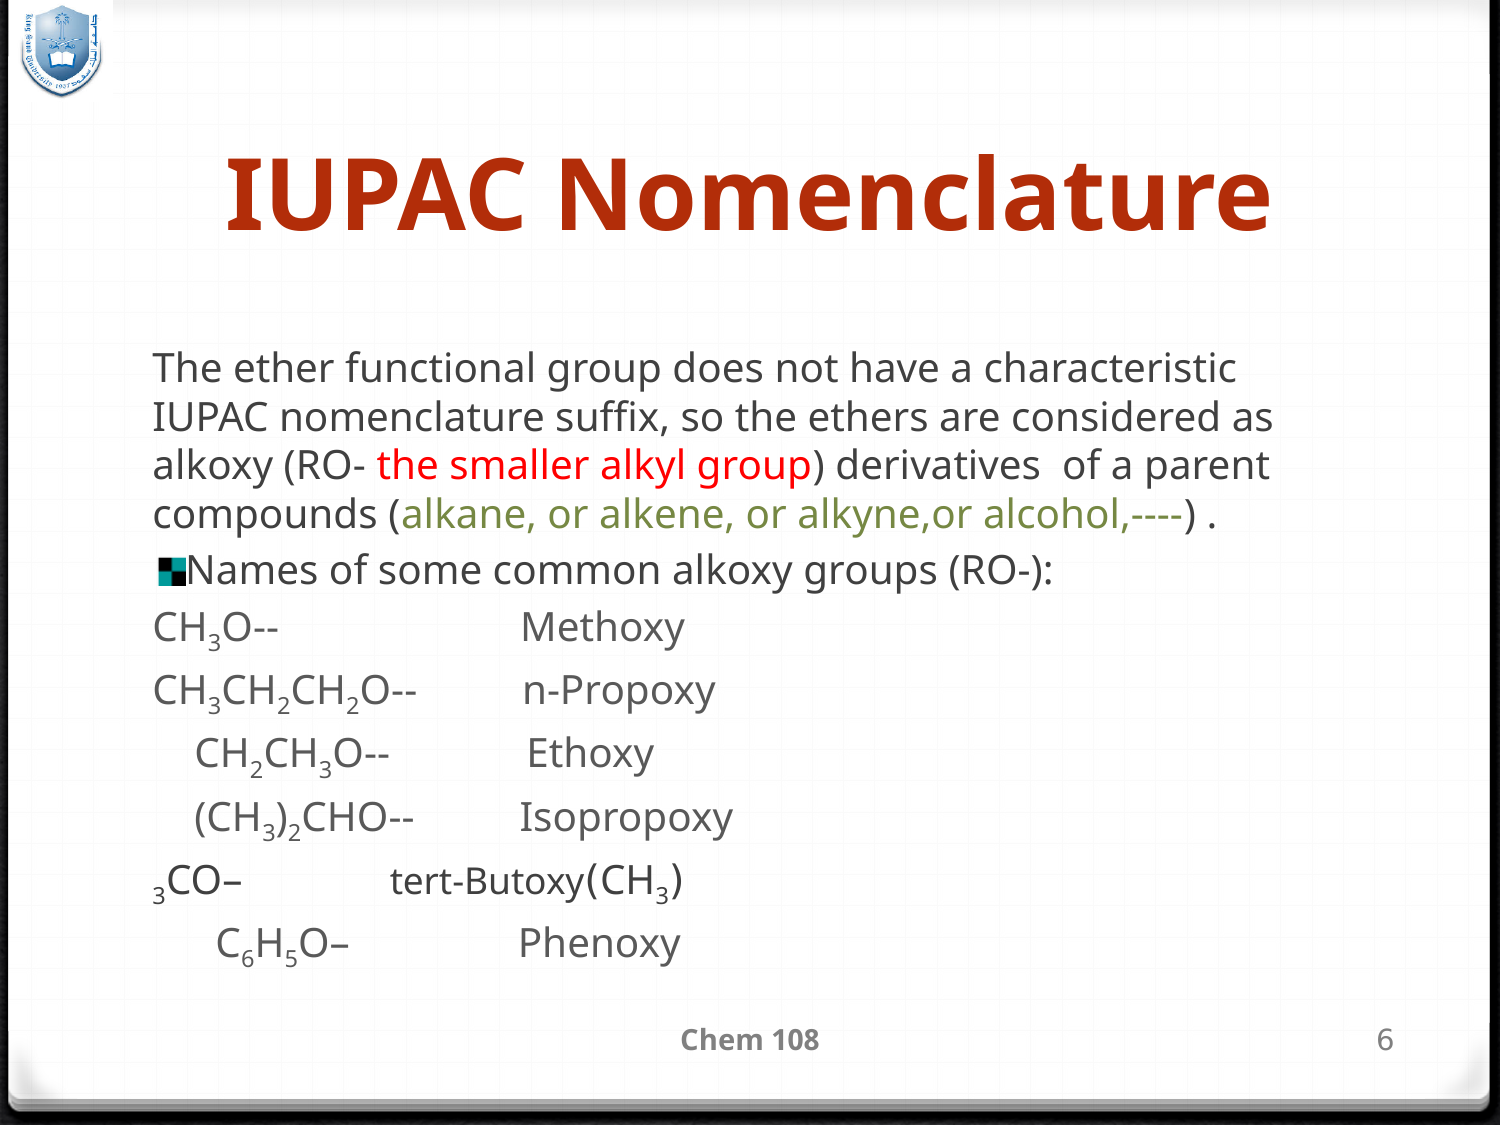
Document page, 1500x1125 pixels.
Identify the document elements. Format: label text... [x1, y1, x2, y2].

list The ether functional group does not have a characteristic IUPAC nomenclature suffix, so the ethers are considered as alkoxy (RO- the smaller alkyl group) derivatives of a parent compounds (alkane, or alkene, or alkyne,or alcohol,----) . Names of some common alkoxy groups (RO-): CH3O-- Methoxy CH3CH2CH2O-- n-Propoxy CH2CH3O-- Ethoxy (CH3)2CHO-- Isopropoxy (CH3)3CO– tert-Butoxy C6H5O– Phenoxy [137, 334, 1363, 983]
picture [0, 0, 1500, 1125]
title IUPAC Nomenclature [90, 71, 1410, 309]
footer 108 Chem [512, 1008, 988, 1069]
slide_number 6 [1059, 1008, 1410, 1069]
